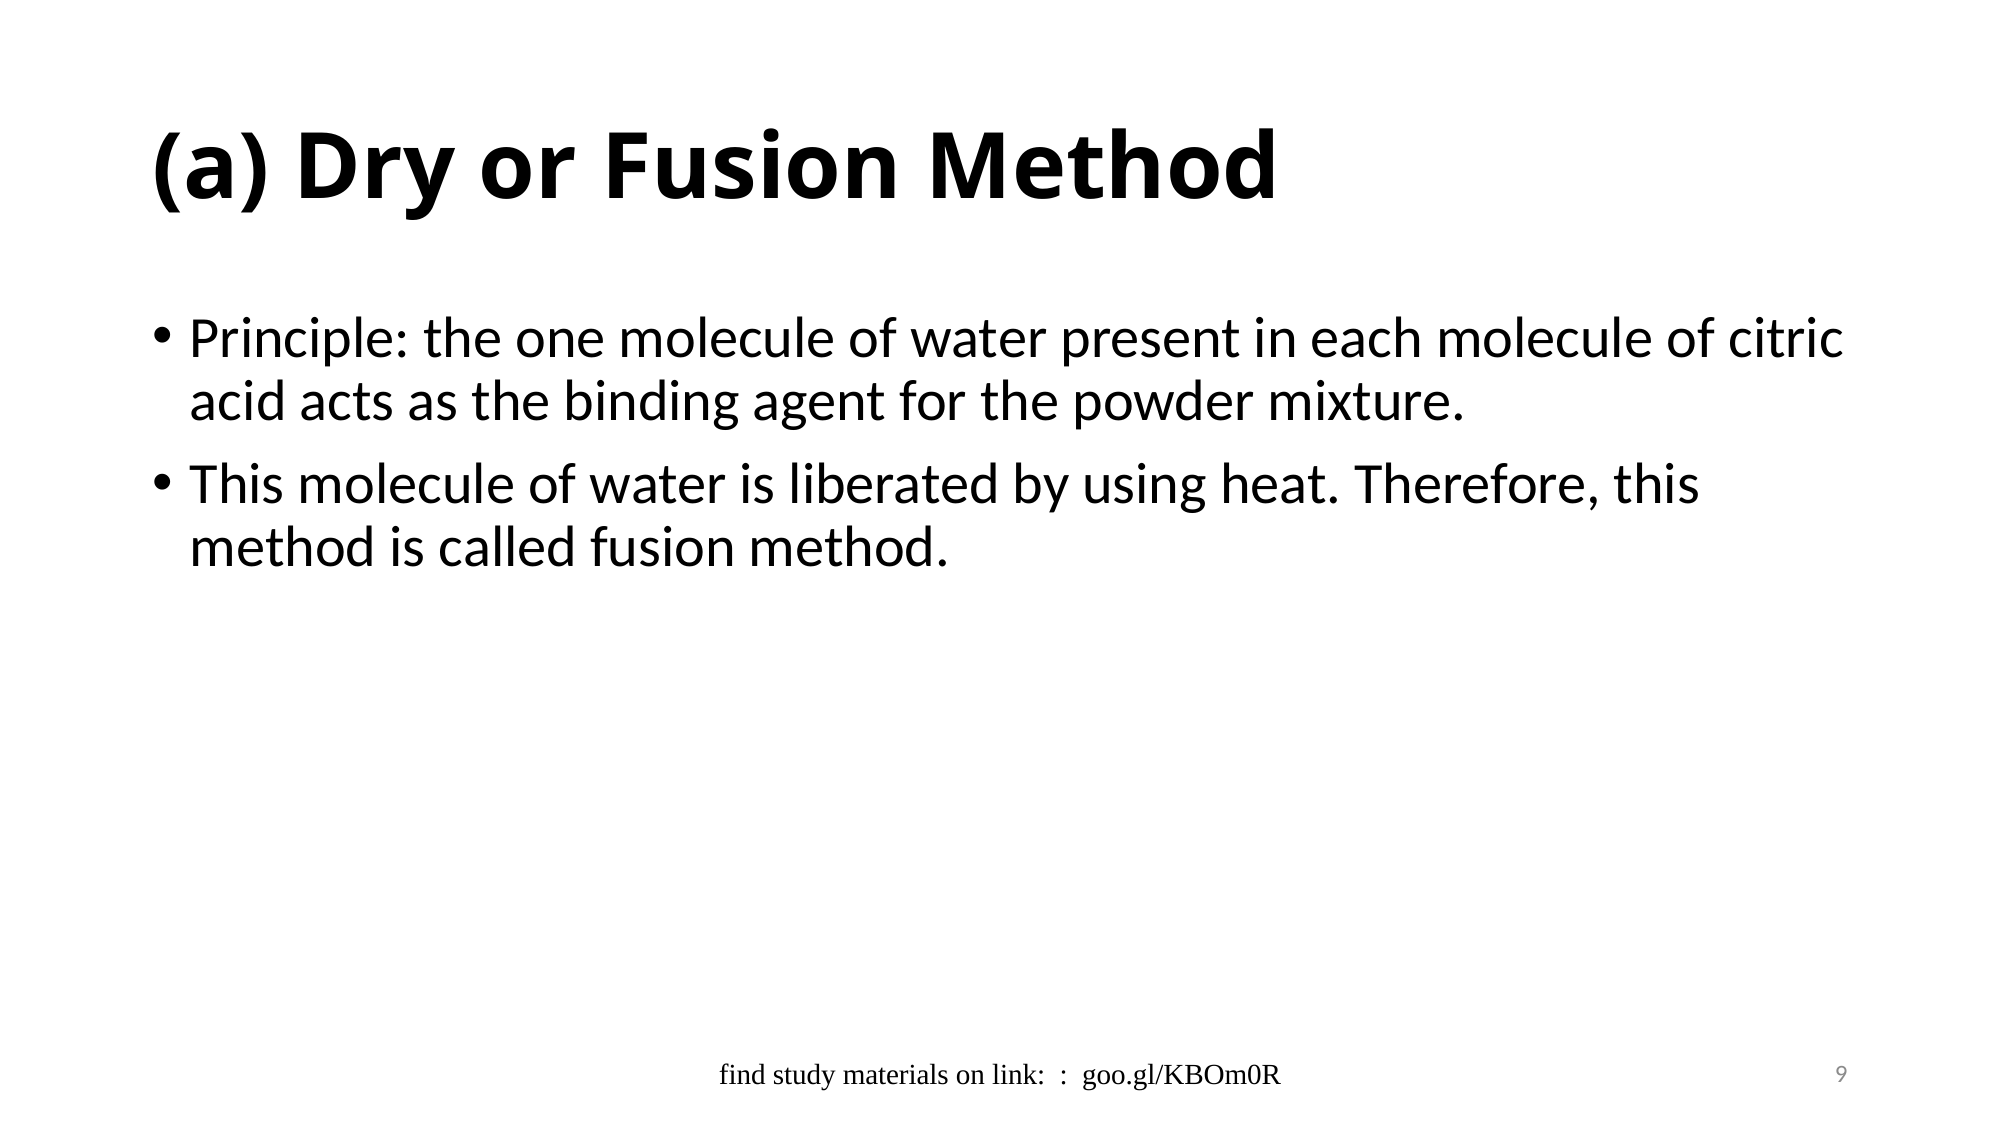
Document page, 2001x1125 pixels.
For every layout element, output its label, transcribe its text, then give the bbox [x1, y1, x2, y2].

list Principle: the one molecule of water present in each molecule of citric acid acts as the binding agent for the powder mixture. This molecule of water is liberated by using heat. Therefore, this method is called fusion method. [137, 299, 1863, 1014]
slide_number 9 [1412, 1042, 1863, 1103]
footer find study materials on link: : goo.gl/KBOm0R [662, 1042, 1338, 1103]
title (a) Dry or Fusion Method [137, 59, 1863, 278]
